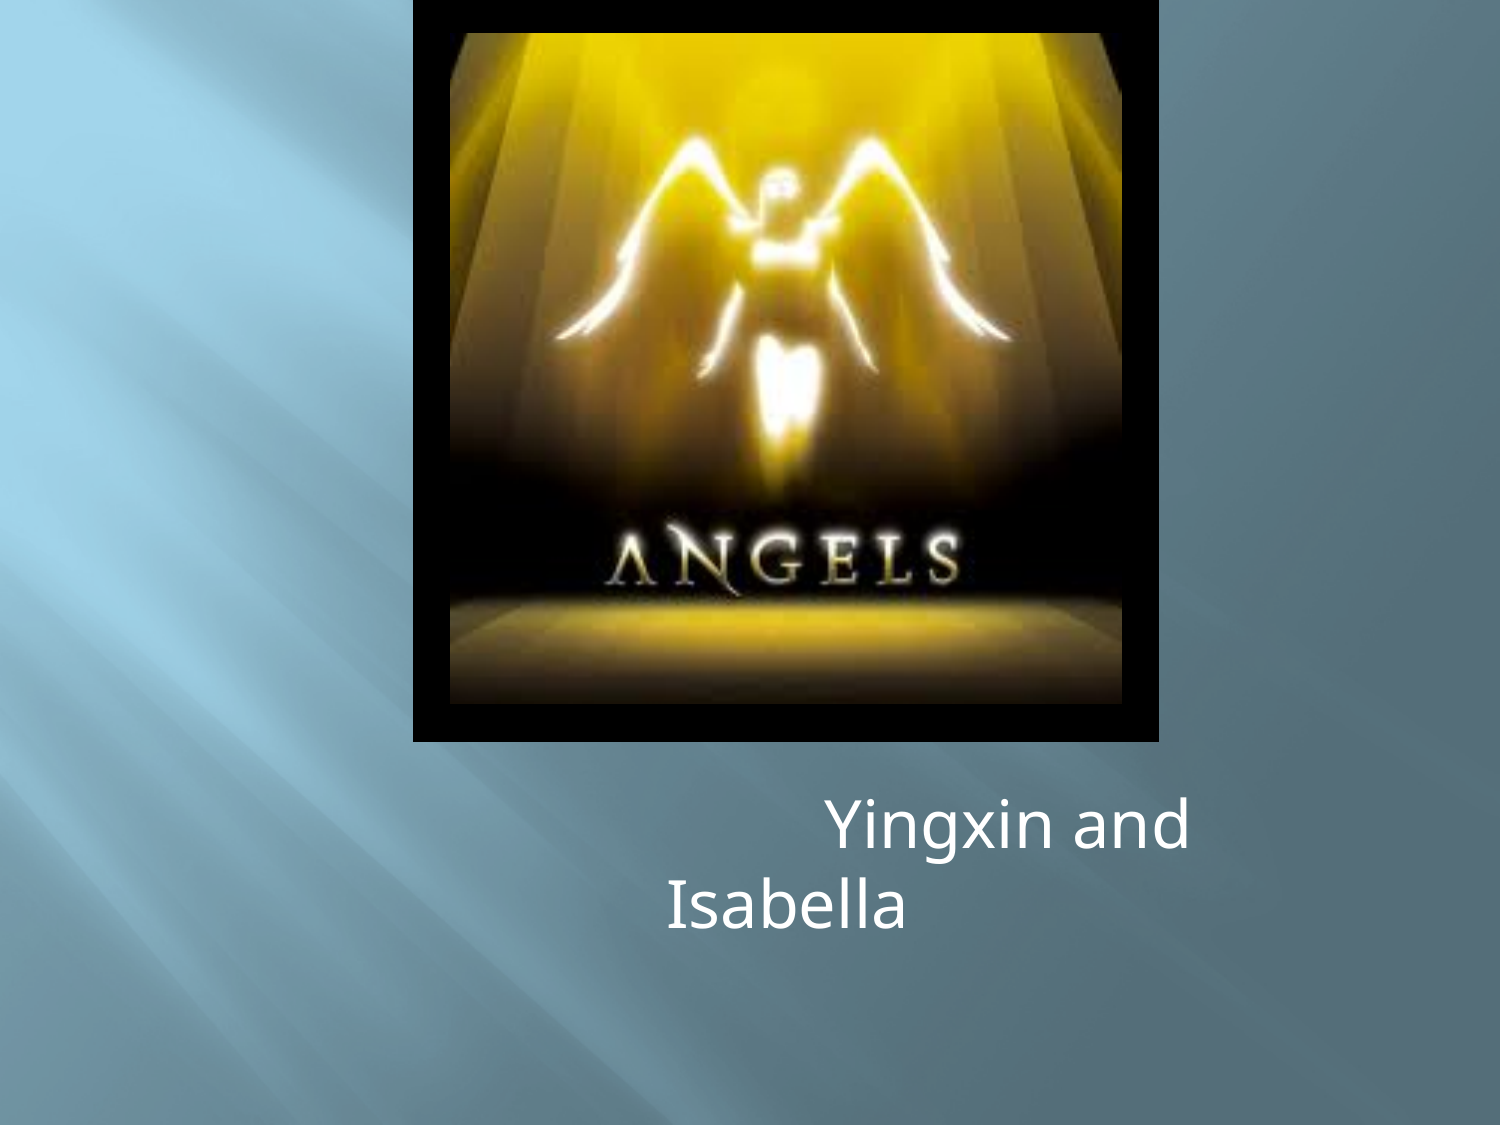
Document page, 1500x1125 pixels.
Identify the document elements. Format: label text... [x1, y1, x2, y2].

picture [449, 32, 1123, 705]
subtitle Yingxin and Isabella [262, 704, 1313, 1001]
